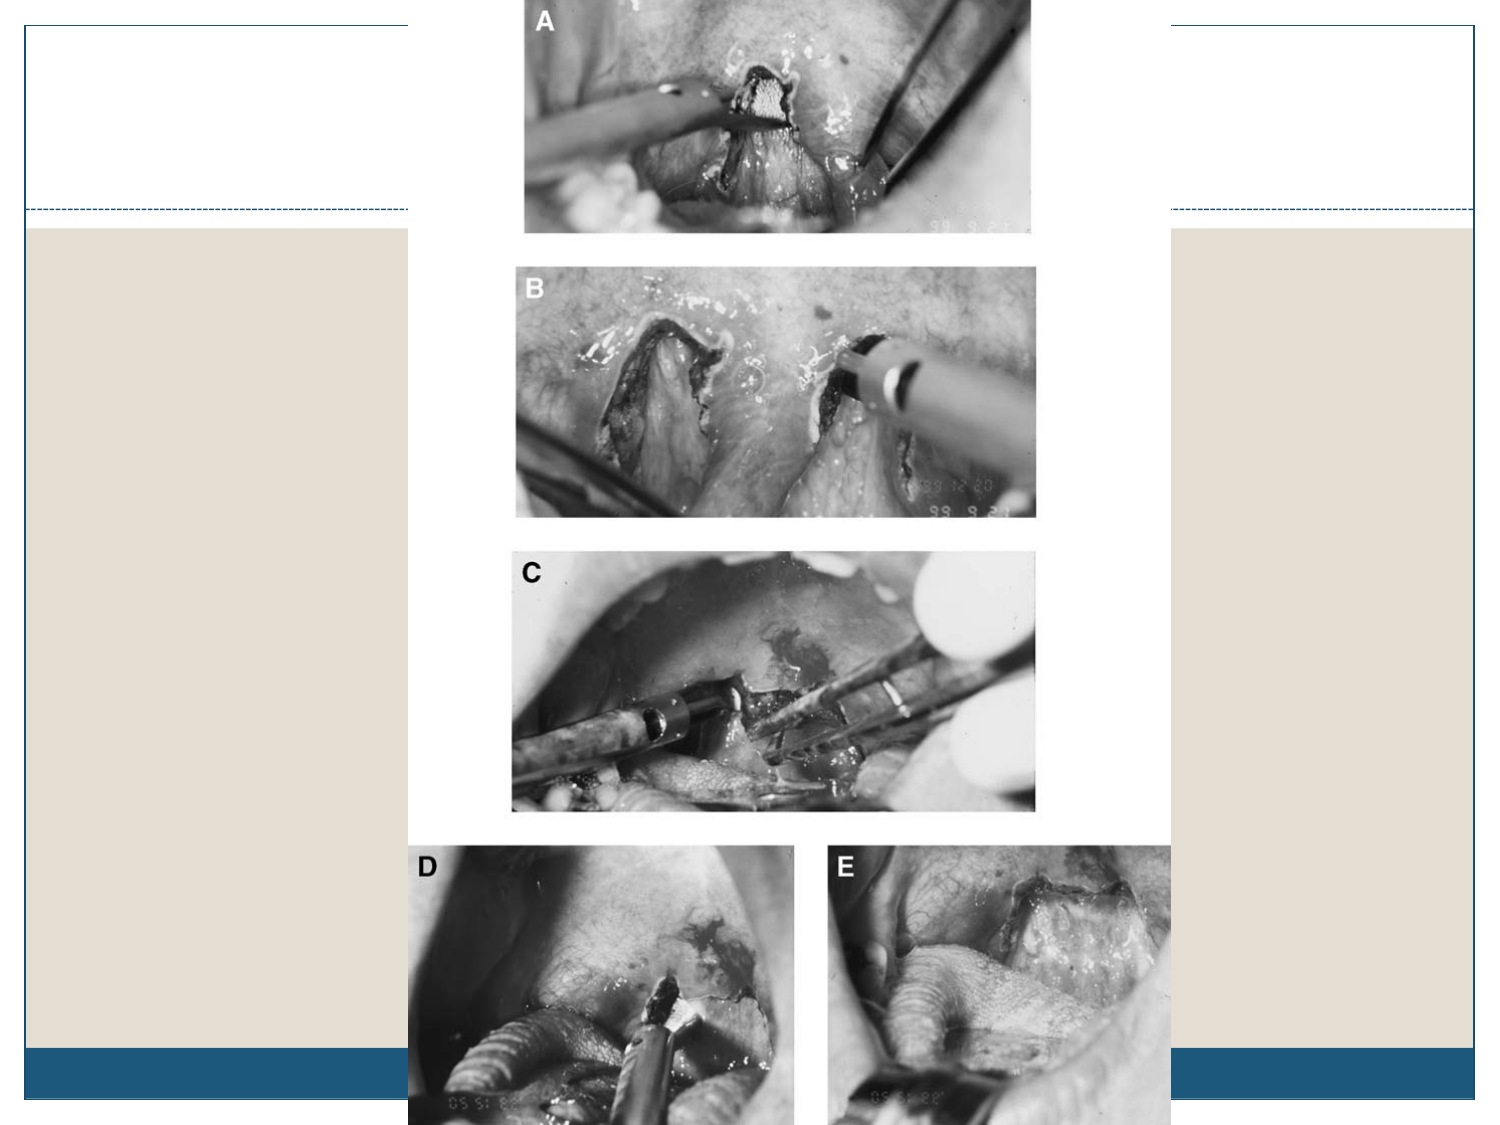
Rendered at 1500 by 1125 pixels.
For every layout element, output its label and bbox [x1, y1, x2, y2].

list [408, 0, 1172, 1125]
